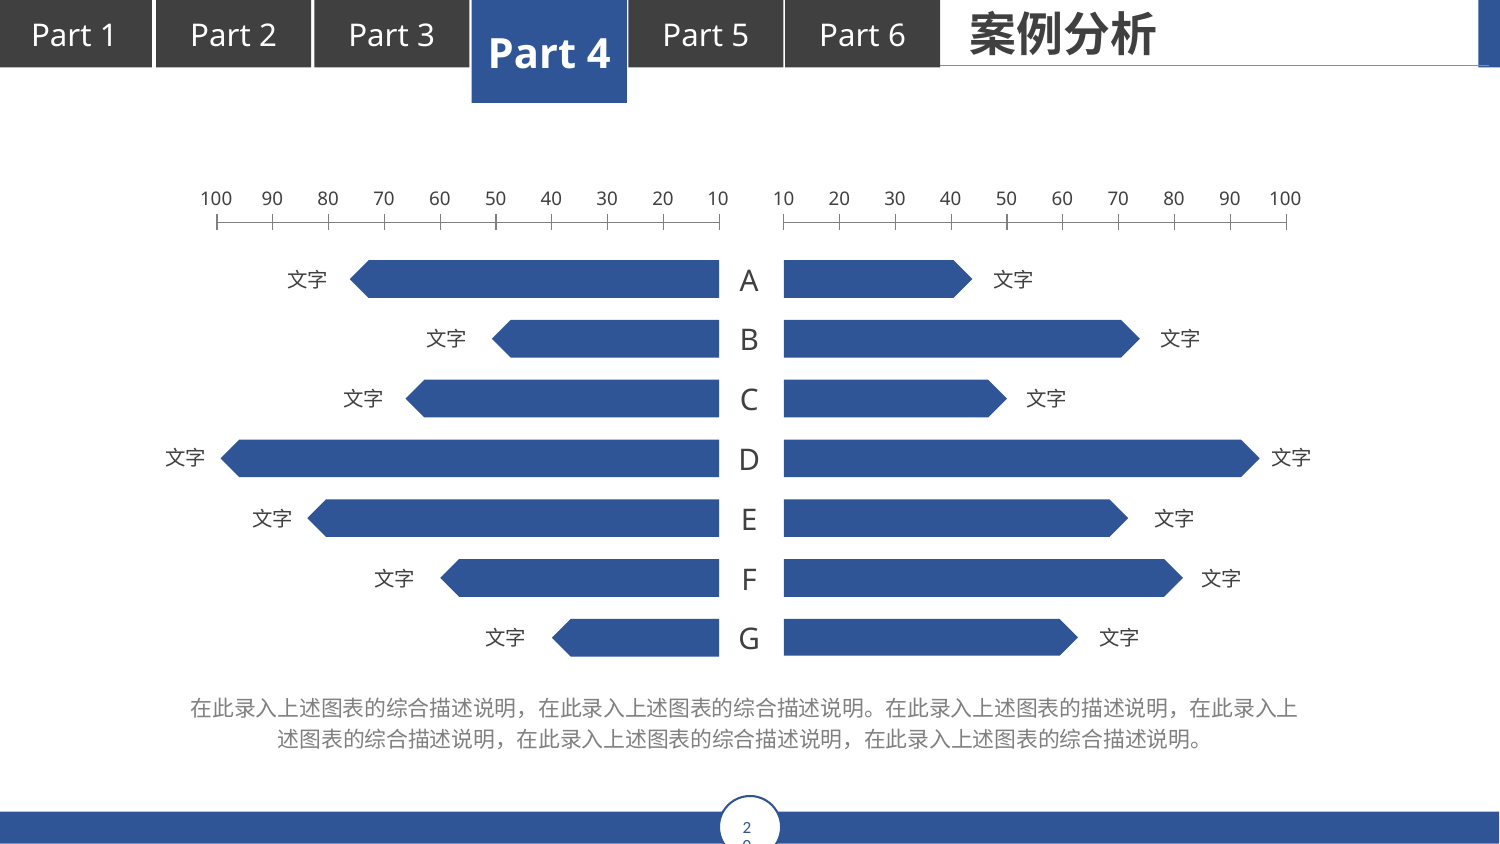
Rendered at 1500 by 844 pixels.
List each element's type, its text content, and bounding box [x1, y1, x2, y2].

text_box 20 [817, 181, 862, 213]
text_box 50 [984, 181, 1029, 213]
text_box F [730, 554, 769, 602]
text_box 70 [362, 181, 407, 213]
text_box 文字 [363, 560, 427, 596]
text_box [305, 498, 721, 539]
text_box 文字 [1087, 619, 1152, 656]
text_box 案例分析 [958, 0, 1169, 67]
text_box 文字 [241, 500, 305, 536]
text_box [782, 617, 1080, 657]
text_box [782, 259, 974, 299]
text_box B [728, 315, 770, 363]
text_box D [726, 435, 772, 482]
text_box 10 [761, 181, 806, 216]
text_box [404, 378, 721, 419]
text_box [348, 259, 721, 299]
text_box 60 [1040, 181, 1085, 213]
text_box 文字 [275, 261, 340, 297]
text_box 30 [873, 181, 918, 213]
text_box 80 [1152, 181, 1197, 213]
text_box 90 [250, 181, 295, 213]
text_box 90 [1207, 181, 1252, 213]
text_box 80 [306, 181, 351, 213]
text_box 文字 [1143, 500, 1207, 536]
text_box [438, 558, 721, 598]
text_box 30 [585, 181, 630, 213]
text_box 文字 [1190, 560, 1254, 596]
text_box [782, 498, 1130, 539]
text_box 40 [529, 181, 574, 213]
text_box [490, 318, 721, 359]
text_box 50 [473, 181, 518, 213]
text_box E [729, 494, 769, 542]
text_box 60 [417, 181, 462, 213]
text_box [219, 438, 721, 479]
text_box 100 [188, 181, 244, 216]
text_box [782, 438, 1259, 479]
text_box 文字 [415, 320, 479, 357]
text_box C [728, 375, 770, 423]
text_box 文字 [1014, 380, 1079, 417]
text_box G [726, 614, 772, 662]
text_box [782, 318, 1142, 359]
text_box 文字 [153, 439, 218, 476]
text_box 文字 [474, 619, 538, 656]
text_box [216, 213, 720, 231]
text_box 文字 [332, 380, 396, 417]
text_box 70 [1096, 181, 1141, 213]
text_box 20 [641, 181, 686, 213]
text_box [782, 558, 1185, 598]
text_box A [728, 255, 770, 303]
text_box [783, 213, 1287, 231]
text_box 文字 [982, 261, 1046, 297]
text_box 10 [695, 181, 740, 216]
text_box 在此录入上述图表的综合描述说明，在此录入上述图表的综合描述说明。在此录入上述图表的描述说明，在此录入上述图表的综合描述说明，在此录入上述图表的综合描述说明，在此录入上述图表的综合描述说明。 [179, 683, 1312, 758]
text_box [782, 378, 1009, 419]
text_box [550, 617, 721, 658]
text_box 40 [928, 181, 973, 213]
text_box 文字 [1259, 439, 1324, 476]
text_box 文字 [1148, 320, 1213, 357]
text_box 100 [1257, 181, 1313, 216]
